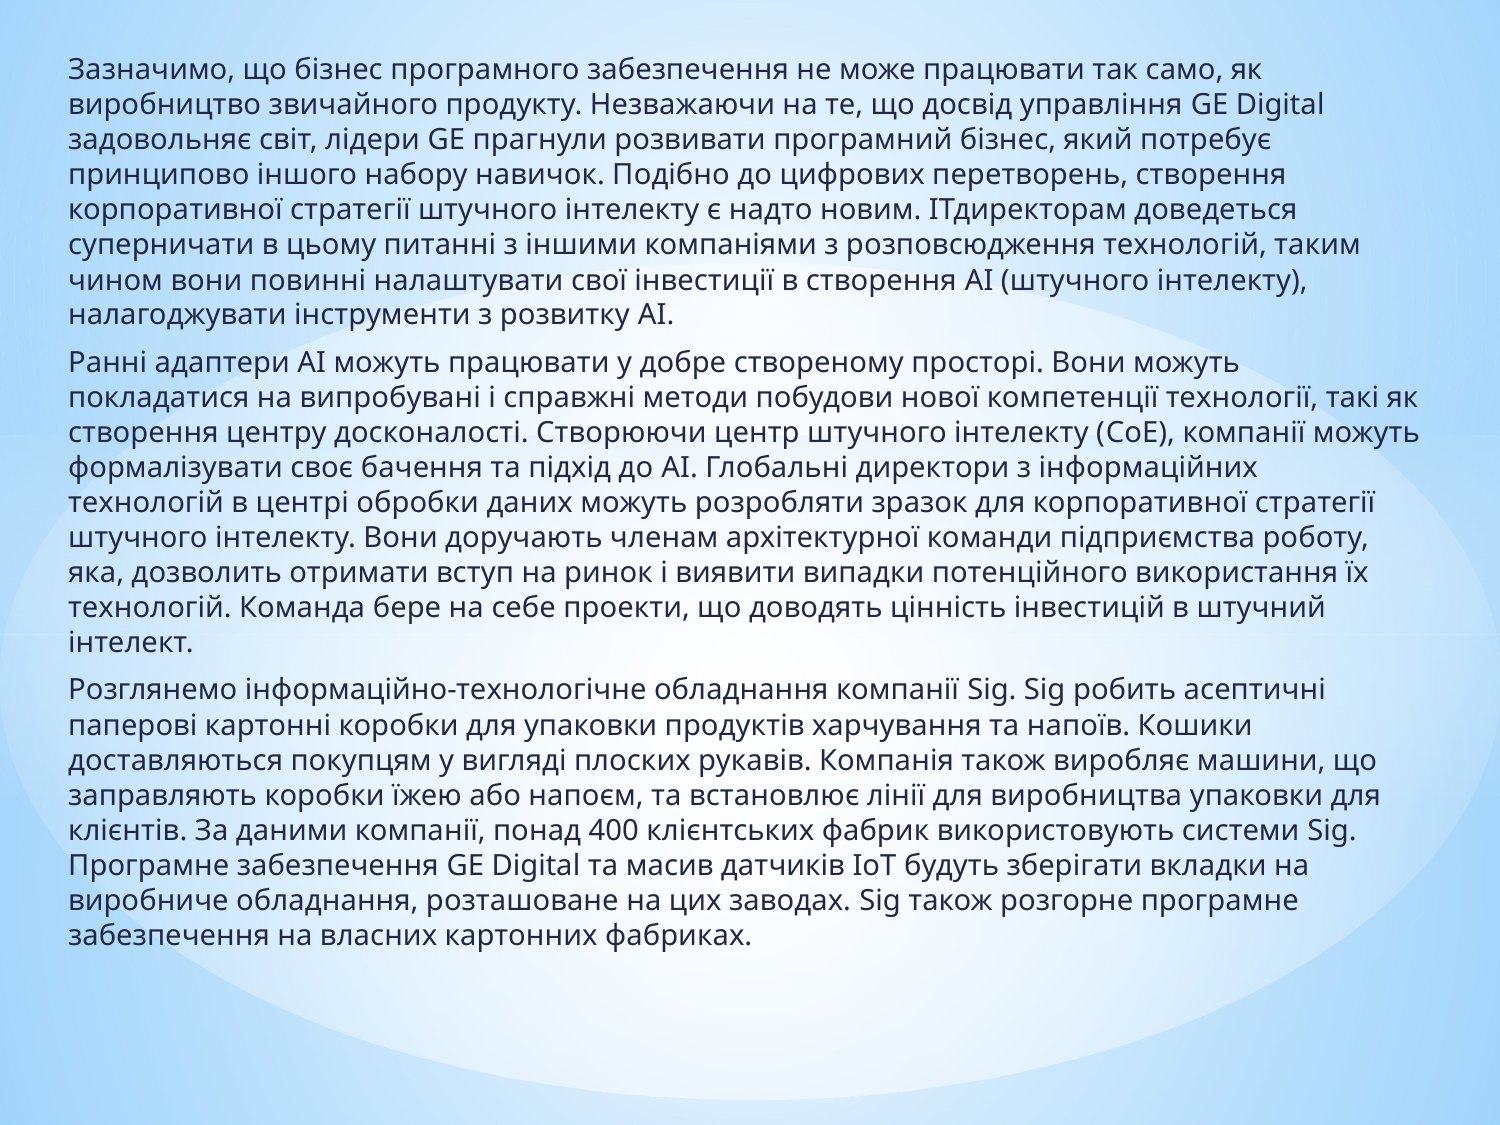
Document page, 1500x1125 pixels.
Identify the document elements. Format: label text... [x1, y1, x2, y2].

subtitle Зазначимо, що бізнес програмного забезпечення не може працювати так само, як виробництво звичайного продукту. Незважаючи на те, що досвід управління GE Digital задовольняє світ, лідери GE прагнули розвивати програмний бізнес, який потребує принципово іншого набору навичок. Подібно до цифрових перетворень, створення корпоративної стратегії штучного інтелекту є надто новим. ІТдиректорам доведеться суперничати в цьому питанні з іншими компаніями з розповсюдження технологій, таким чином вони повинні налаштувати свої інвестиції в створення AI (штучного інтелекту), налагоджувати інструменти з розвитку AI. Ранні адаптери АІ можуть працювати у добре створеному просторі. Вони можуть покладатися на випробувані і справжні методи побудови нової компетенції технології, такі як створення центру досконалості. Створюючи центр штучного інтелекту (CоE), компанії можуть формалізувати своє бачення та підхід до AI. Глобальні директори з інформаційних технологій в центрі обробки даних можуть розробляти зразок для корпоративної стратегії штучного інтелекту. Вони доручають членам архітектурної команди підприємства роботу, яка, дозволить отримати вступ на ринок і виявити випадки потенційного використання їх технологій. Команда бере на себе проекти, що доводять цінність інвестицій в штучний інтелект. Розглянемо інформаційно-технологічне обладнання компанії Sig. Sig робить асептичні паперові картонні коробки для упаковки продуктів харчування та напоїв. Кошики доставляються покупцям у вигляді плоских рукавів. Компанія також виробляє машини, що заправляють коробки їжею або напоєм, та встановлює лінії для виробництва упаковки для клієнтів. За даними компанії, понад 400 клієнтських фабрик використовують системи Sig. Програмне забезпечення GE Digital та масив датчиків IoT будуть зберігати вкладки на виробниче обладнання, розташоване на цих заводах. Sig також розгорне програмне забезпечення на власних картонних фабриках. [53, 42, 1436, 1059]
